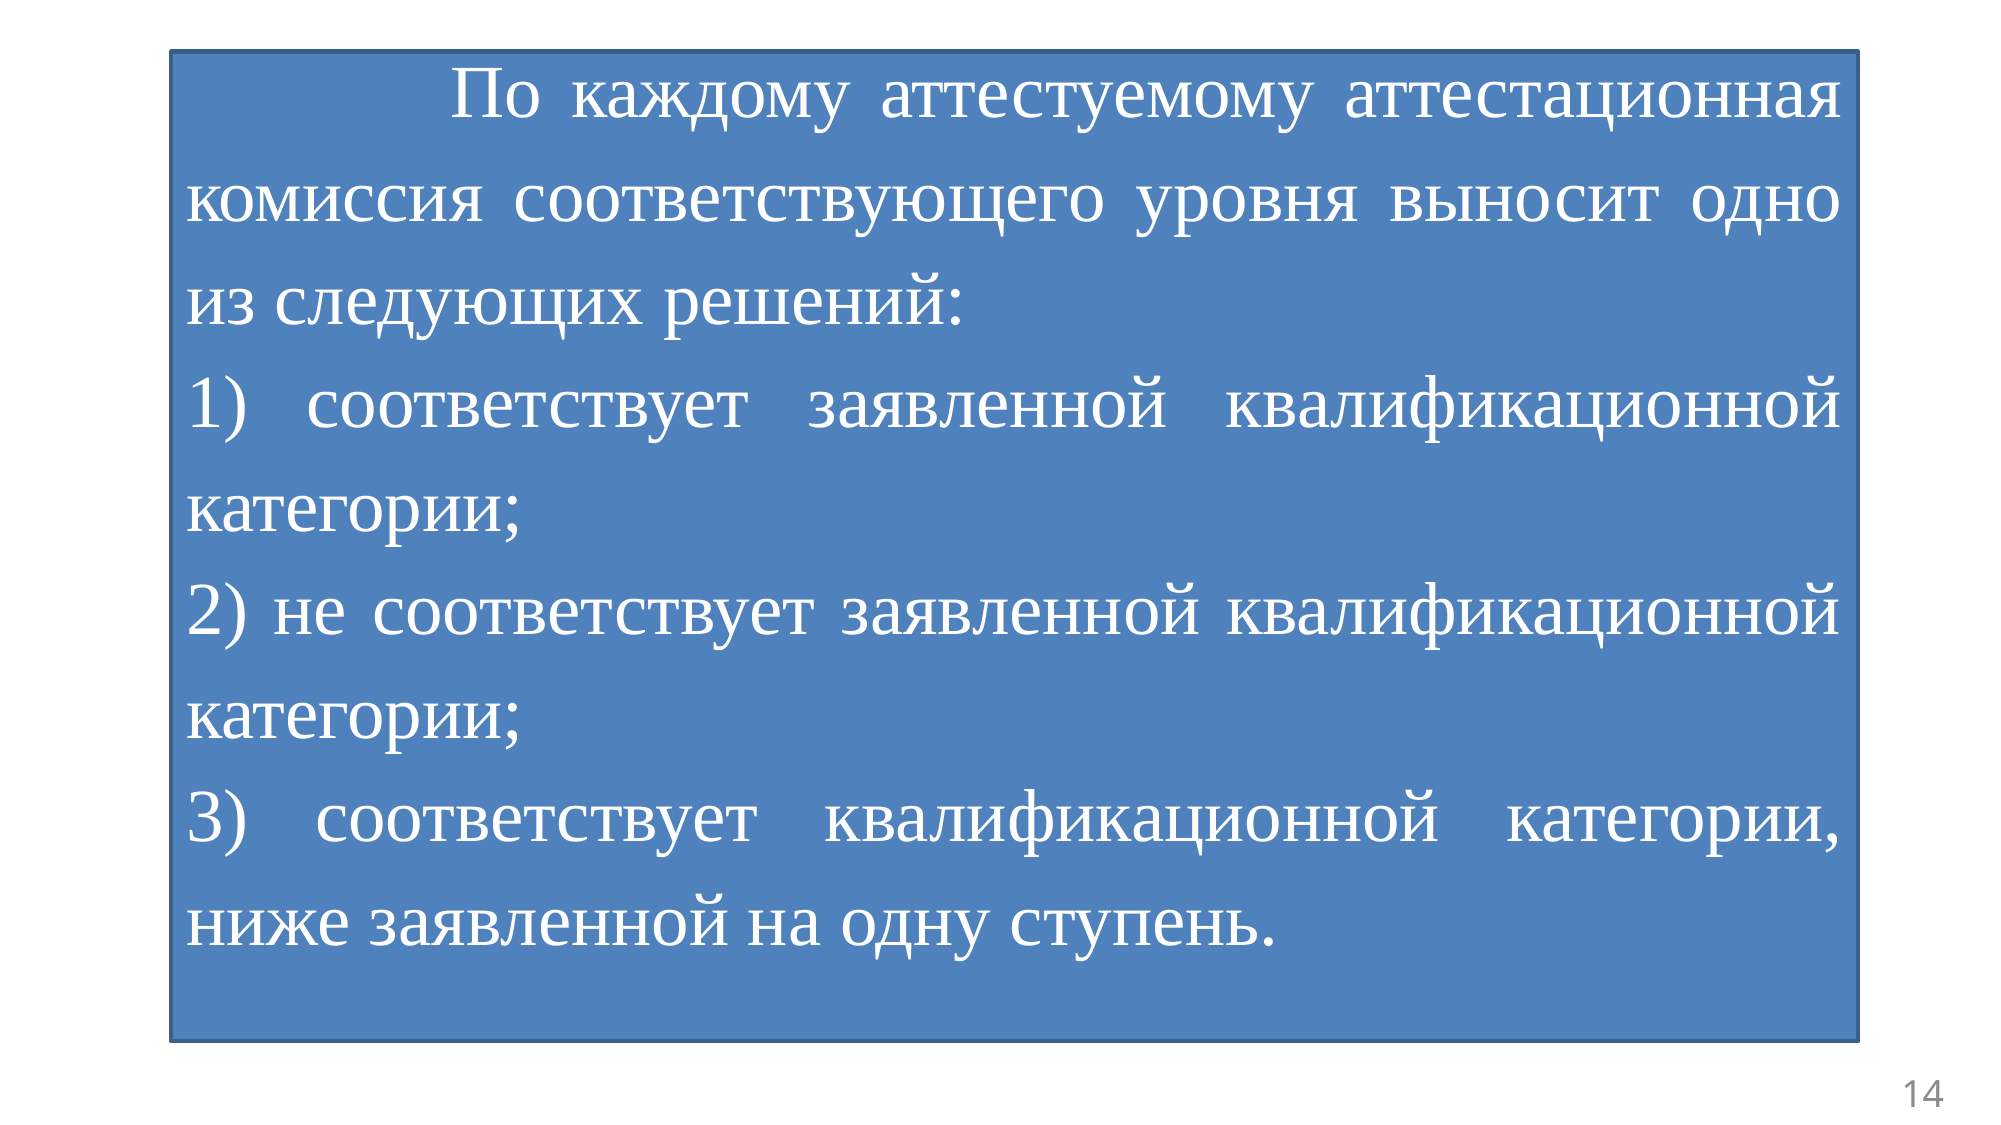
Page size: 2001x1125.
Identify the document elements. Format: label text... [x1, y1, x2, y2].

slide_number 14 [1492, 1065, 1960, 1125]
text_box По каждому аттестуемому аттестационная комиссия соответствующего уровня выносит одно из следующих решений: 1) соответствует заявленной квалификационной категории; 2) не соответствует заявленной квалификационной категории; 3) соответствует квалификационной категории, ниже заявленной на одну ступень. [169, 49, 1860, 1043]
